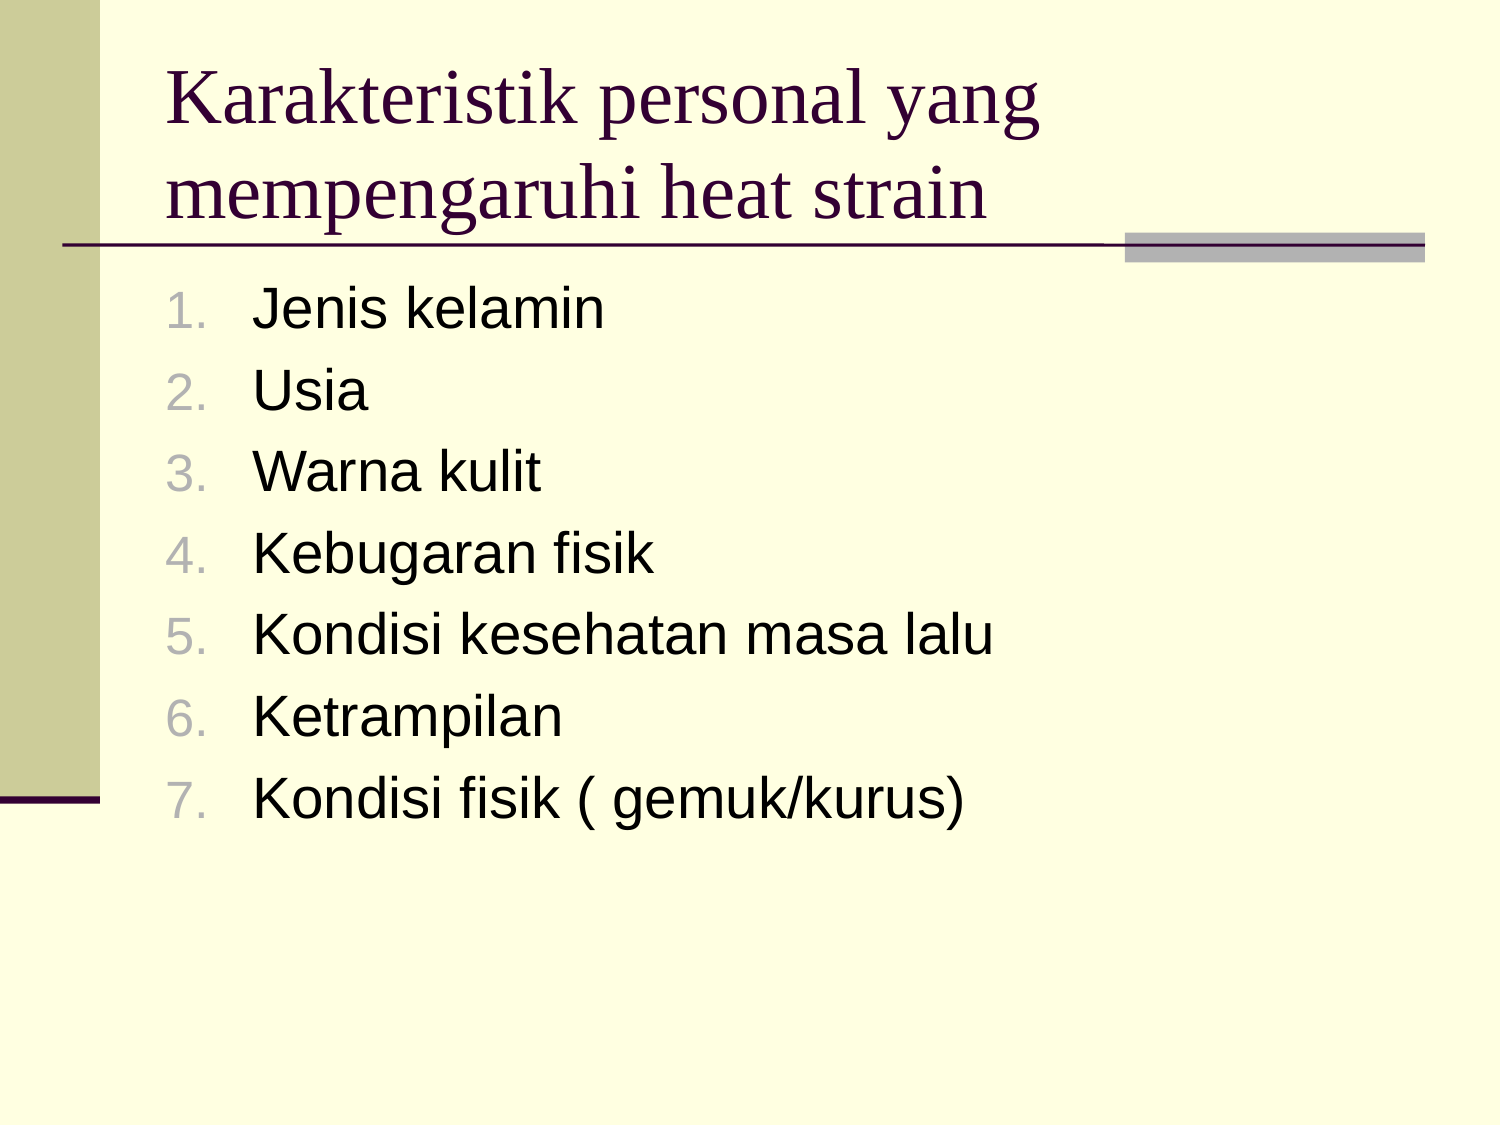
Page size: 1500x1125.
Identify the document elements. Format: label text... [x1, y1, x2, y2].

title Karakteristik personal yang mempengaruhi heat strain [149, 45, 1426, 234]
list Jenis kelamin Usia Warna kulit Kebugaran fisik Kondisi kesehatan masa lalu Ketrampilan Kondisi fisik ( gemuk/kurus) [149, 262, 1426, 1006]
